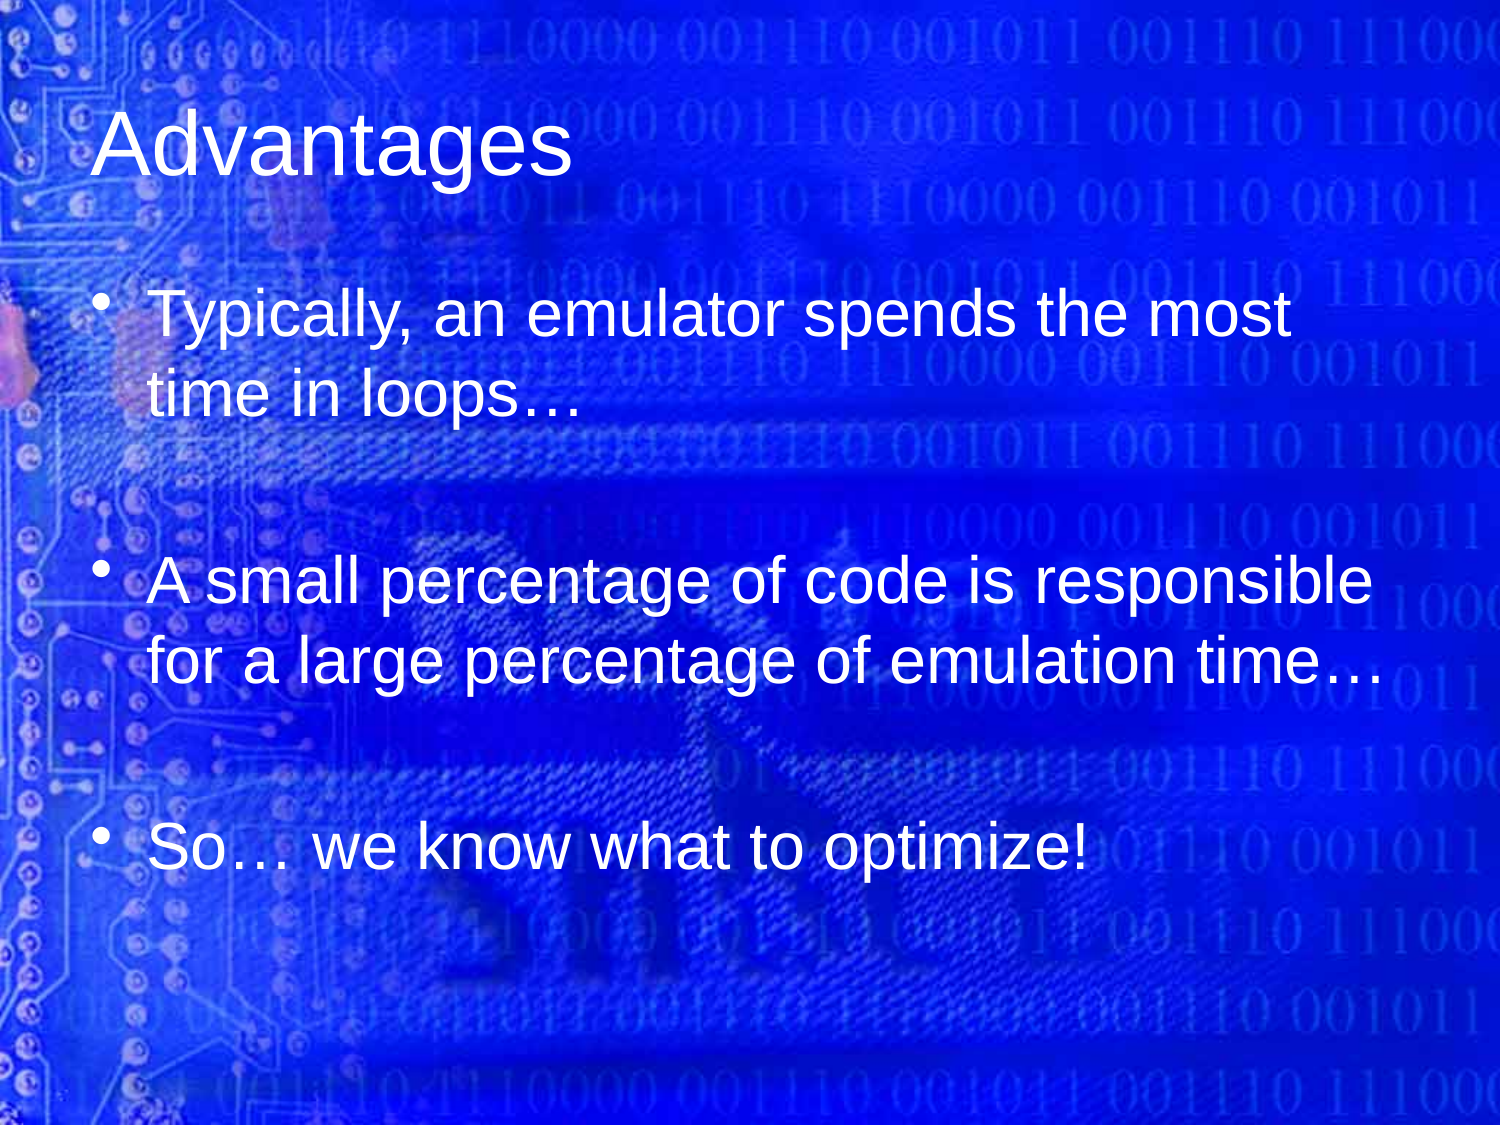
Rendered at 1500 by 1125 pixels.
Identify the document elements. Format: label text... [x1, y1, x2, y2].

list Typically, an emulator spends the most time in loops… A small percentage of code is responsible for a large percentage of emulation time… So… we know what to optimize! [74, 262, 1426, 1006]
title Advantages [74, 44, 1426, 233]
picture [0, 0, 1500, 1125]
